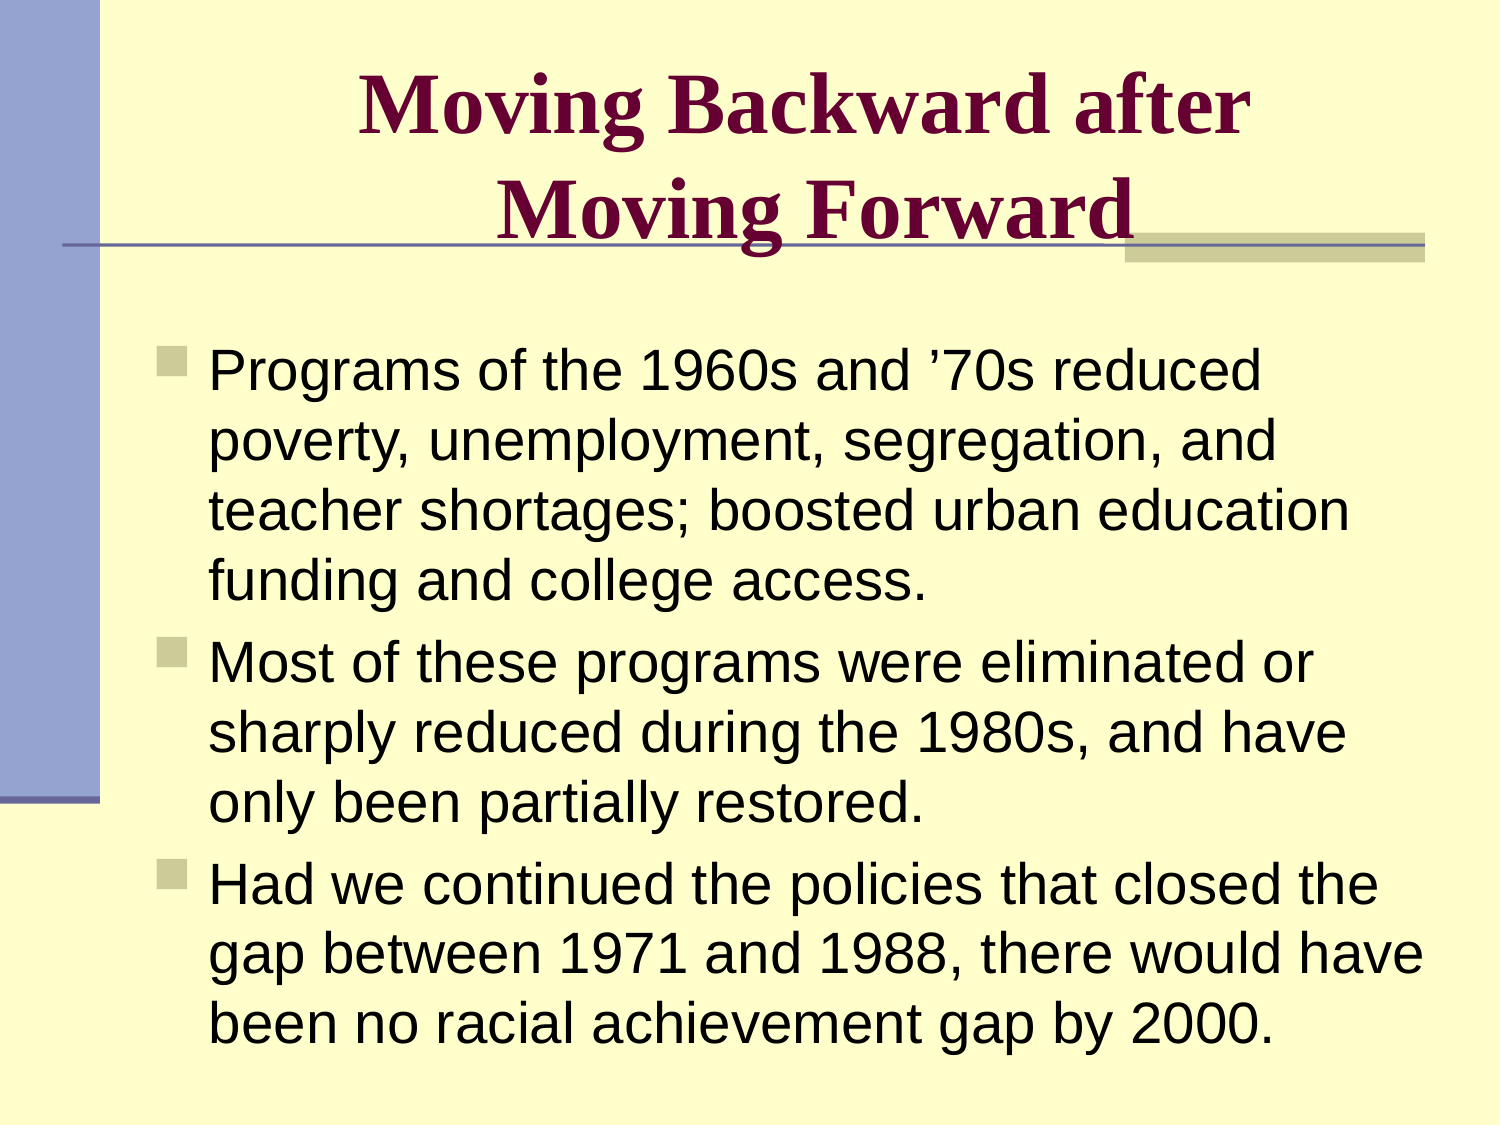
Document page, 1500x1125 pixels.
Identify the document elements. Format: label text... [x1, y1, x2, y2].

list Programs of the 1960s and ’70s reduced poverty, unemployment, segregation, and teacher shortages; boosted urban education funding and college access. Most of these programs were eliminated or sharply reduced during the 1980s, and have only been partially restored. Had we continued the policies that closed the gap between 1971 and 1988, there would have been no racial achievement gap by 2000. [137, 324, 1476, 1101]
title Moving Backward after Moving Forward [137, 35, 1496, 267]
